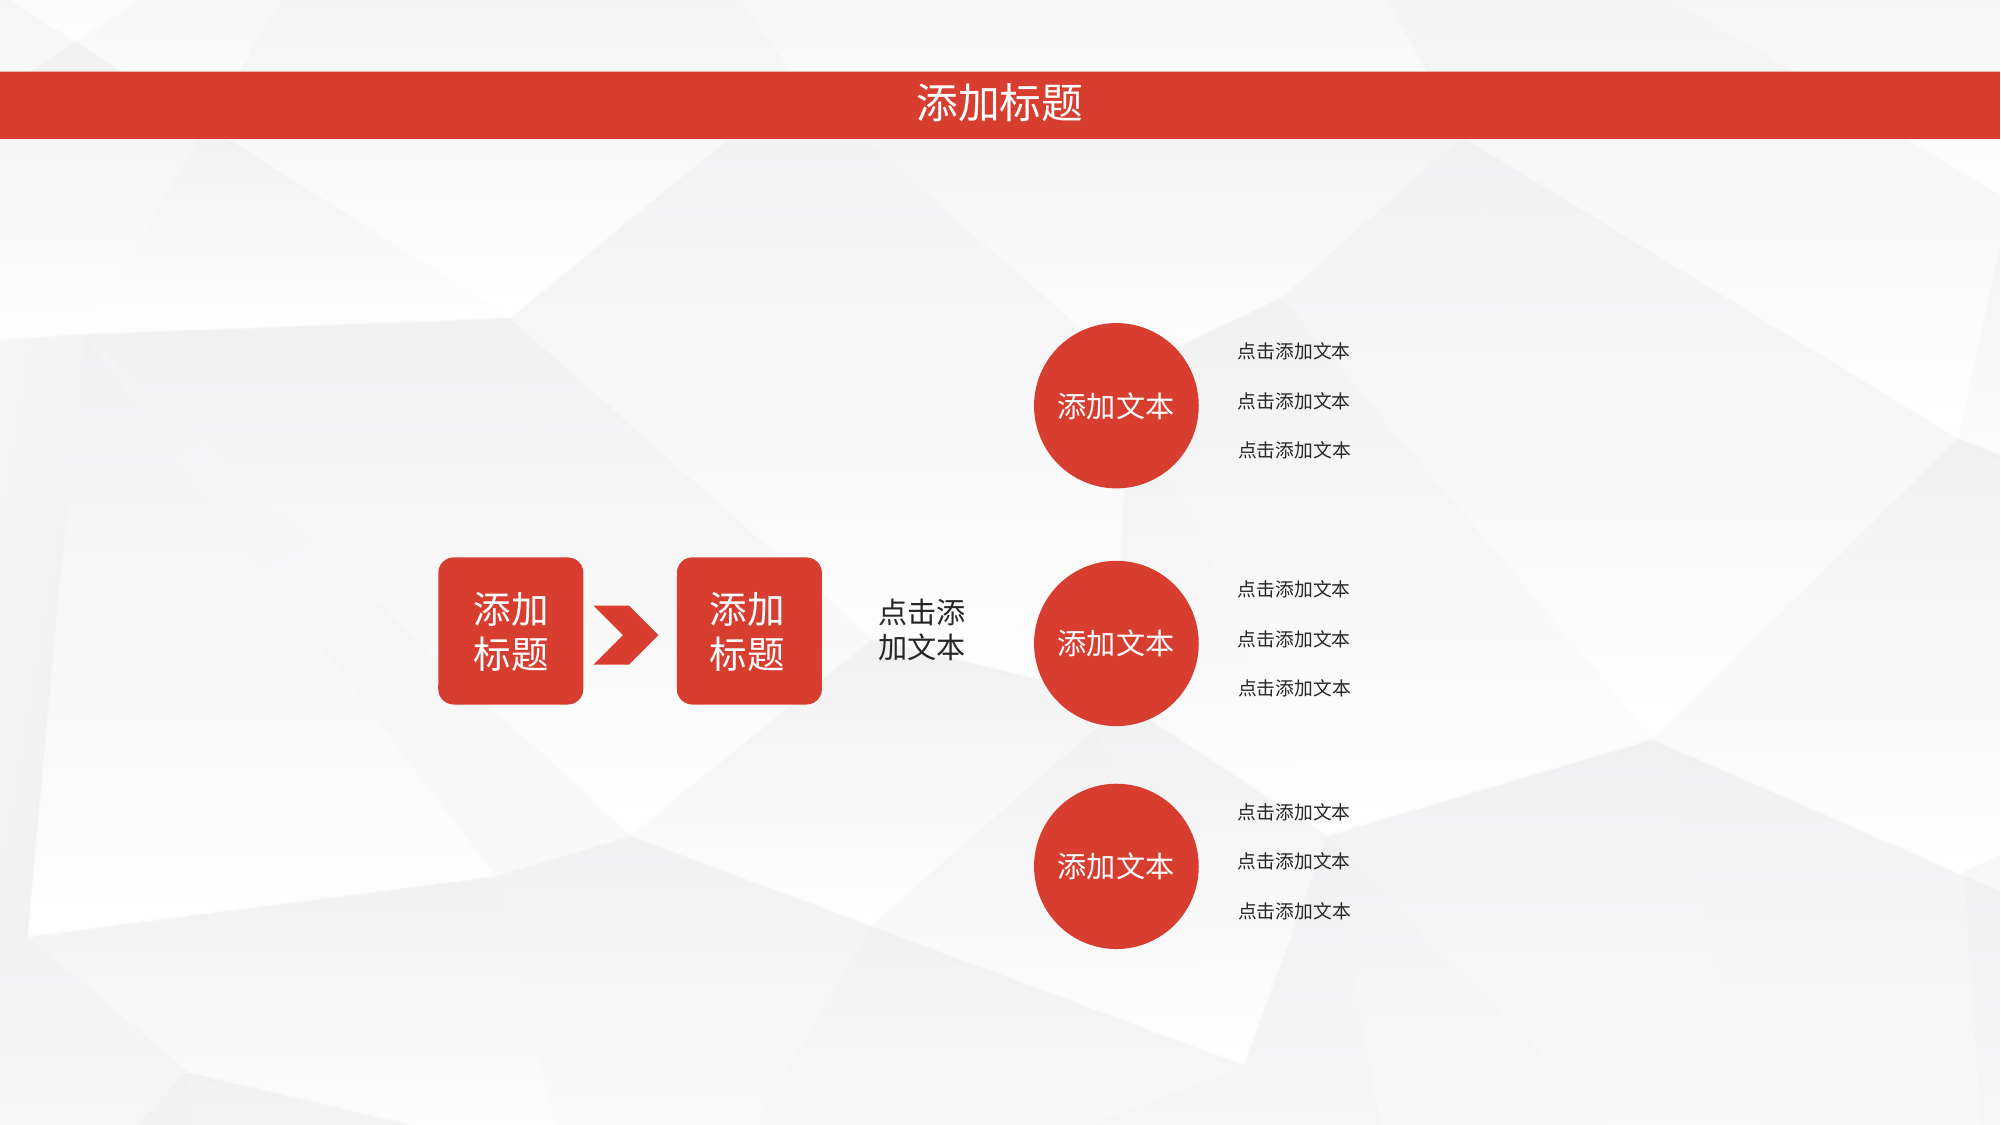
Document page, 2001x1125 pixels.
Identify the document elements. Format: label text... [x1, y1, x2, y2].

text_box [599, 605, 659, 665]
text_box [676, 557, 835, 705]
picture [0, 0, 2001, 1125]
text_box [1028, 783, 1481, 950]
text_box [1120, 70, 2000, 140]
text_box [0, 70, 880, 140]
text_box 添加标题 [880, 63, 1120, 148]
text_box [1028, 322, 1481, 489]
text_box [1028, 560, 1481, 727]
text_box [438, 557, 599, 705]
text_box 点击添 加文本 [835, 586, 1027, 672]
